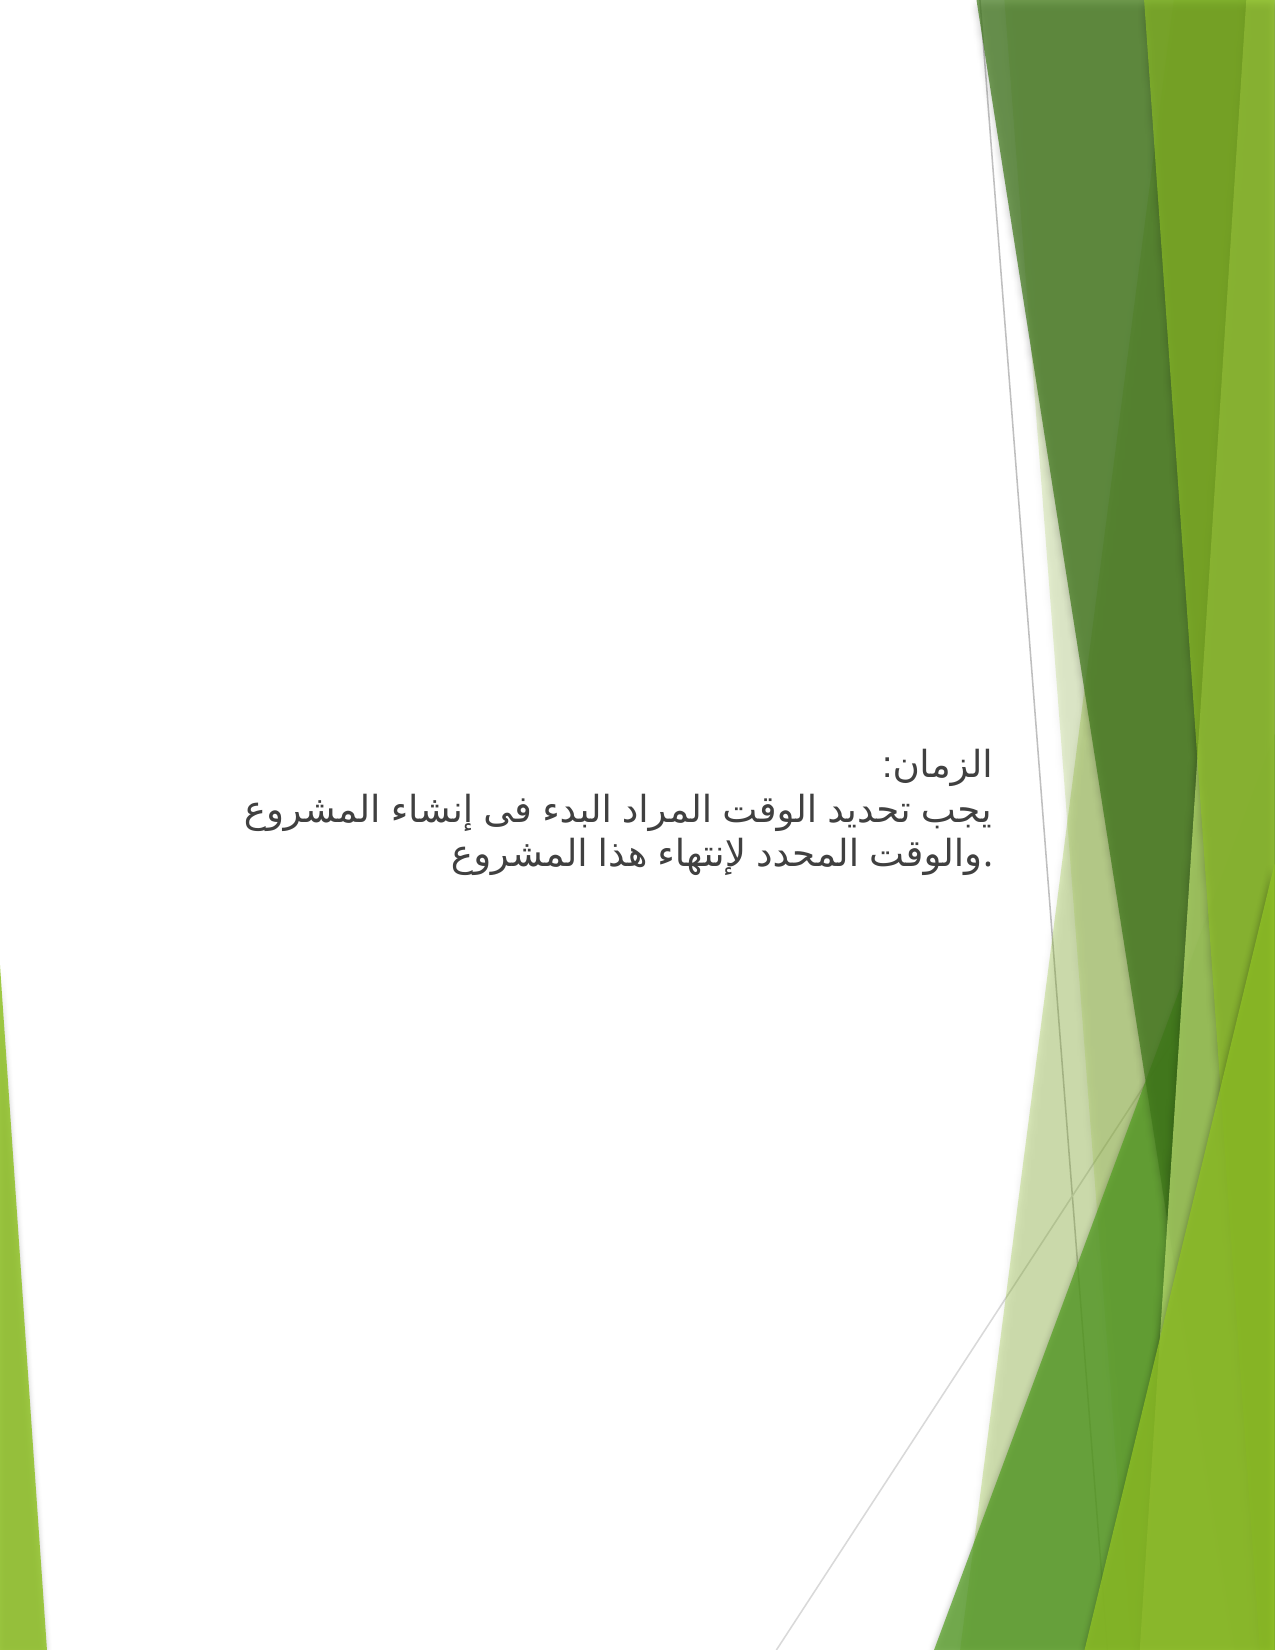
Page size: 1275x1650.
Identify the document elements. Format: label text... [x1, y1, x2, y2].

list الزمان: يجب تحديد الوقت المراد البدء فى إنشاء المشروع والوقت المحدد لإنتهاء هذا المشروع. [109, 549, 1009, 1066]
